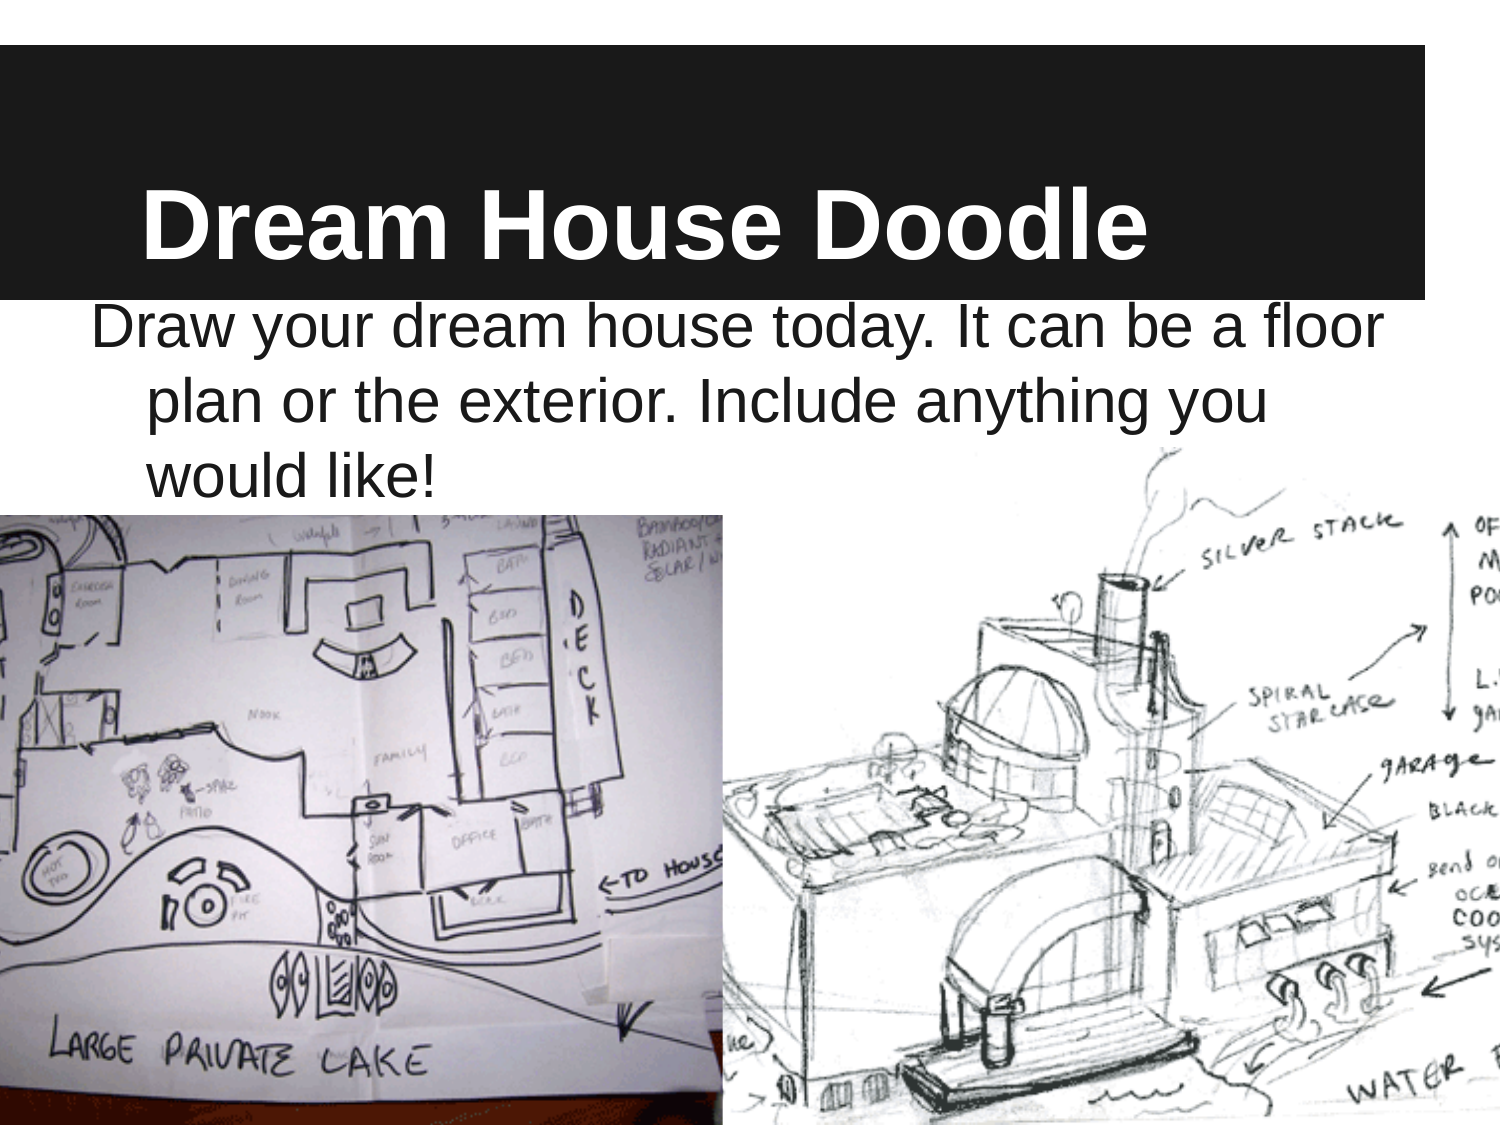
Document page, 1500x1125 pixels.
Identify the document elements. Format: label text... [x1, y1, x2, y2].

title Dream House Doodle [75, 76, 1425, 270]
text_box [557, 447, 1500, 1125]
text_box [0, 515, 723, 1125]
list Draw your dream house today. It can be a floor plan or the exterior. Include anything you would like! [75, 270, 1425, 515]
